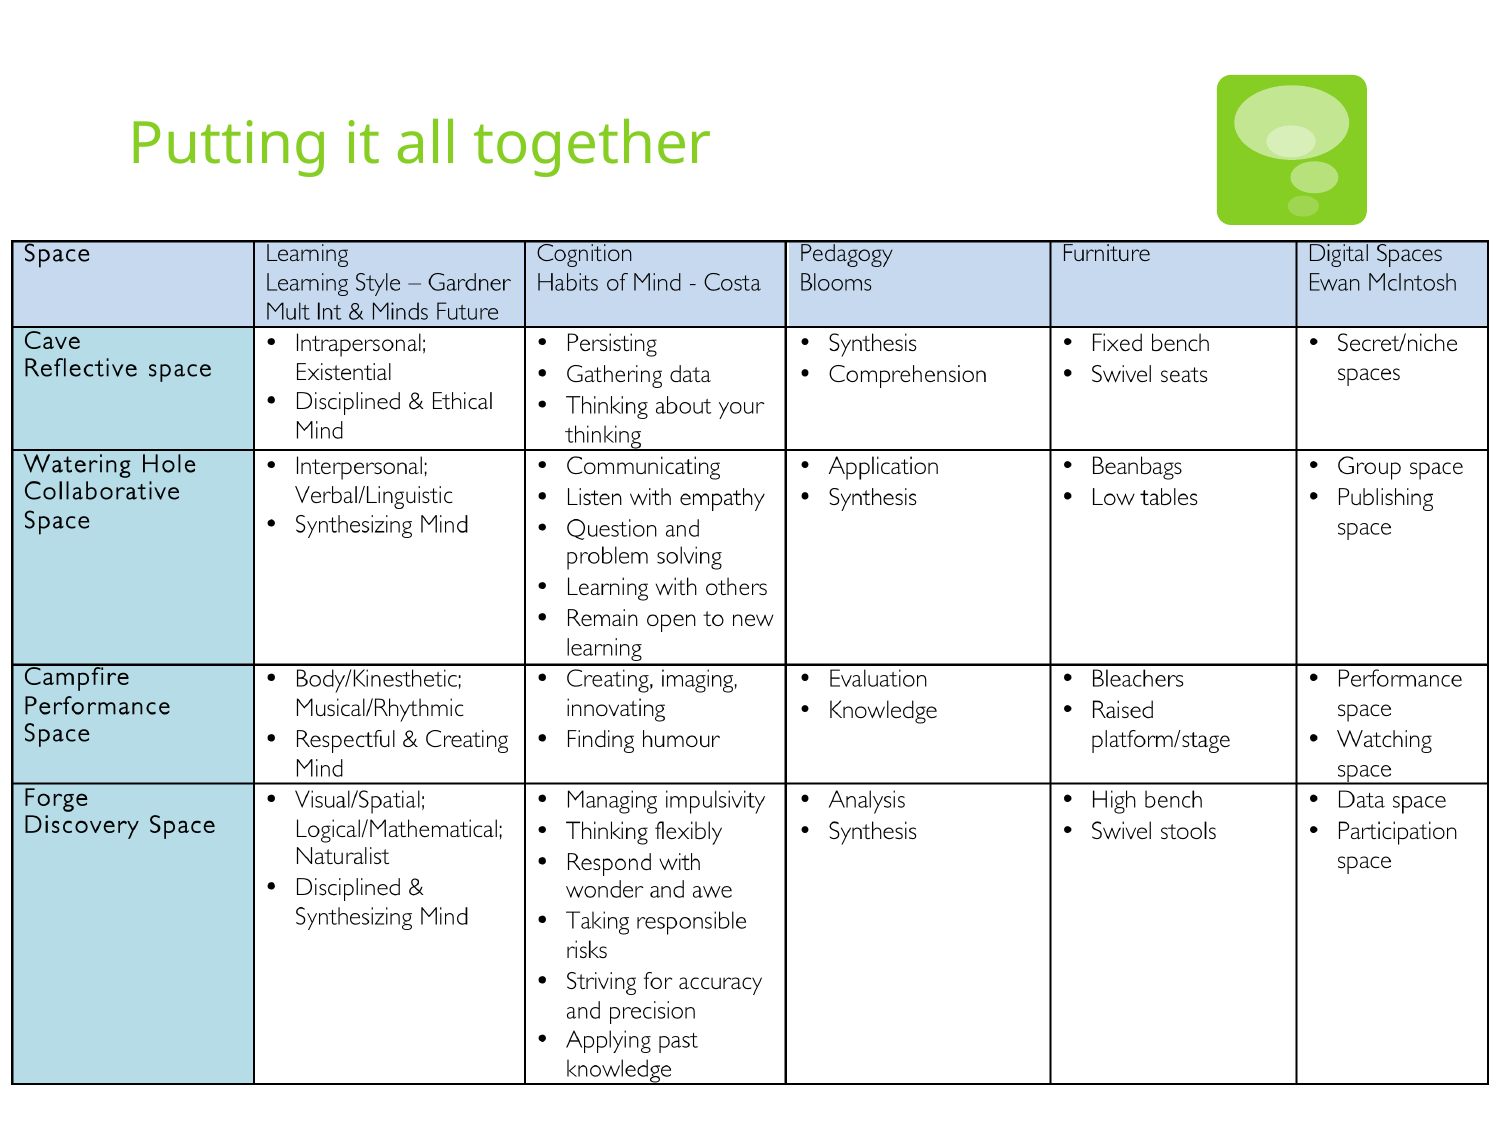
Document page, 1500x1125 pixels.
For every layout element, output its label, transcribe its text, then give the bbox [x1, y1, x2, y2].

title Putting it all together [121, 37, 909, 183]
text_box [10, 239, 1489, 1114]
